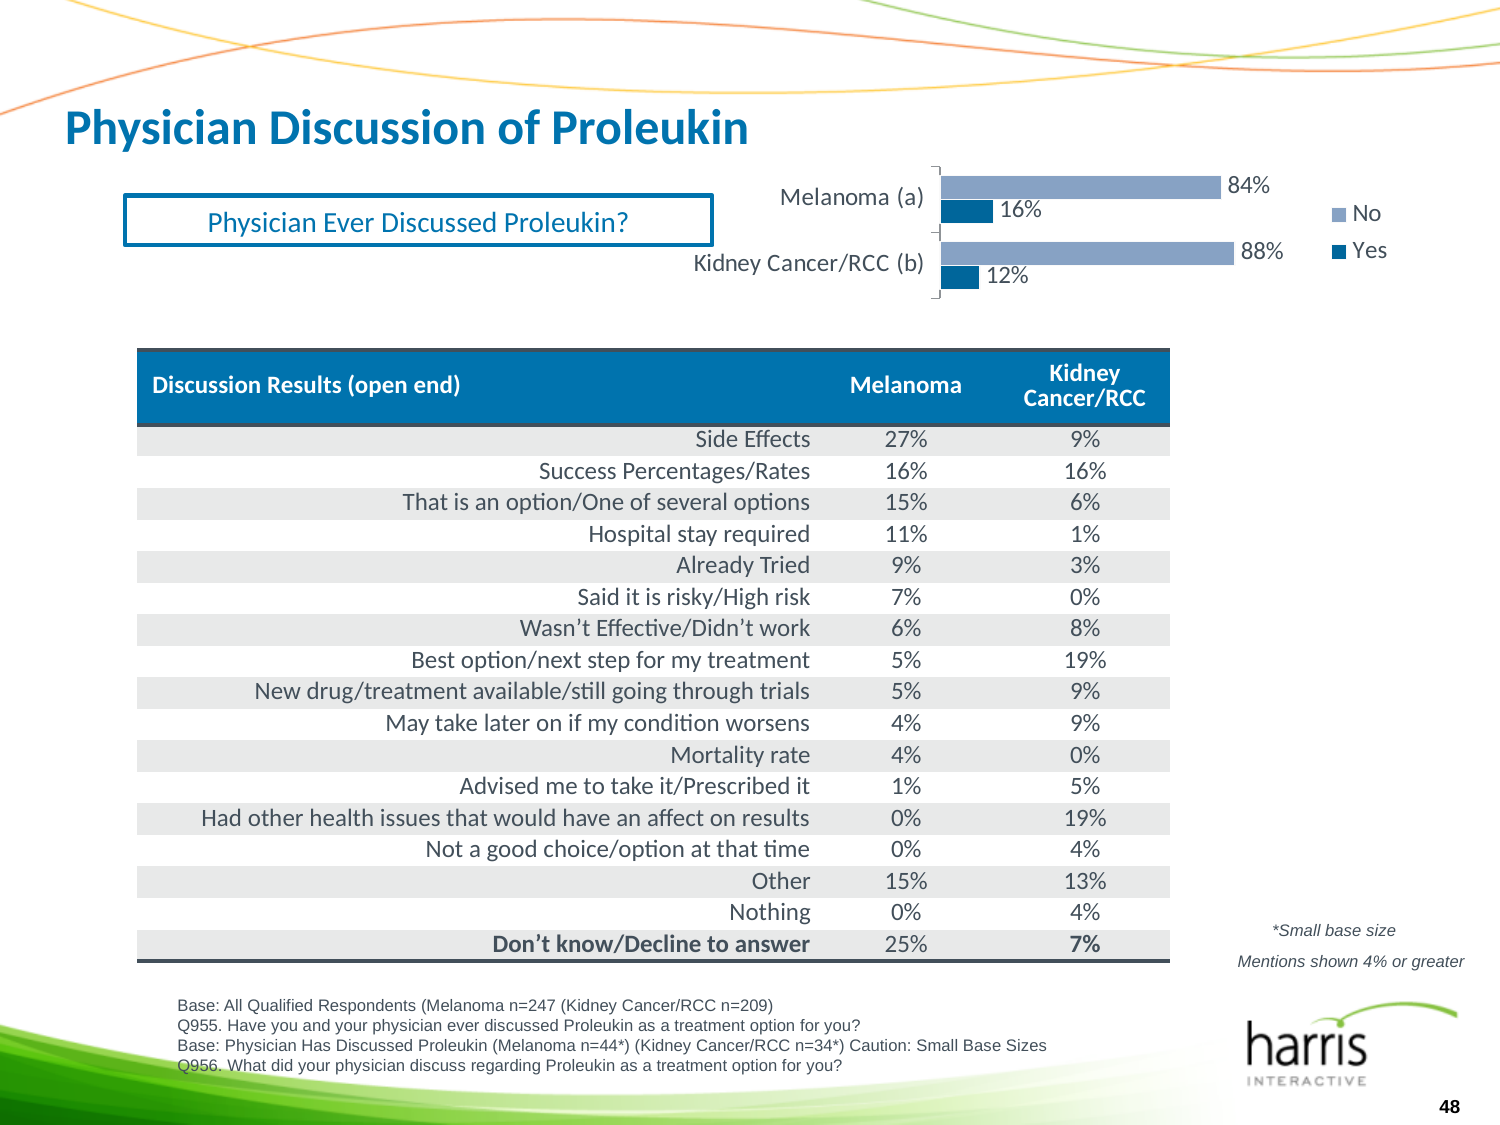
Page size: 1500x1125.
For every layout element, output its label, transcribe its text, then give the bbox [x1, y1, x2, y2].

table_cell 27% [812, 427, 1000, 456]
table_cell May take later on if my condition worsens [137, 709, 812, 740]
table_cell 9% [1000, 709, 1170, 740]
table_cell 4% [812, 709, 1000, 740]
table_cell Already Tried [137, 551, 812, 583]
table_cell 8% [1000, 614, 1170, 646]
table_cell 0% [812, 803, 1000, 835]
table_cell 0% [1000, 583, 1170, 614]
table_cell 15% [812, 488, 1000, 520]
table_cell Said it is risky/High risk [137, 583, 812, 614]
table_cell 6% [1000, 488, 1170, 520]
table_cell 25% [812, 930, 1000, 959]
table_cell Best option/next step for my treatment [137, 646, 812, 677]
table_cell Mortality rate [137, 740, 812, 772]
table_cell 16% [1000, 456, 1170, 488]
table_cell 9% [1000, 677, 1170, 709]
table_cell 5% [812, 677, 1000, 709]
table_cell Had other health issues that would have an affect on results [137, 803, 812, 835]
table_cell 15% [812, 866, 1000, 898]
table_cell 11% [812, 520, 1000, 551]
table_cell 3% [1000, 551, 1170, 583]
table_cell Hospital stay required [137, 520, 812, 551]
table_cell 7% [812, 583, 1000, 614]
title Physician Discussion of Proleukin [49, 87, 1451, 176]
table_cell 4% [1000, 898, 1170, 930]
table_cell 5% [1000, 772, 1170, 803]
table_cell 0% [1000, 740, 1170, 772]
table_cell Don’t know/Decline to answer [137, 930, 812, 959]
table_cell 0% [812, 835, 1000, 866]
table_cell 13% [1000, 866, 1170, 898]
table_cell 6% [812, 614, 1000, 646]
table_cell 5% [812, 646, 1000, 677]
table_cell 0% [812, 898, 1000, 930]
table_cell 4% [812, 740, 1000, 772]
table_header Kidney Cancer/RCC [1000, 352, 1170, 423]
table_cell Not a good choice/option at that time [137, 835, 812, 866]
text_box Mentions shown 4% or greater [1222, 943, 1480, 979]
table_cell Side Effects [137, 427, 812, 456]
table_cell 4% [1000, 835, 1170, 866]
table_cell Other [137, 866, 812, 898]
table_header Melanoma [812, 352, 1000, 423]
text_box *Small base size [1257, 912, 1412, 948]
table_header Discussion Results (open end) [137, 352, 812, 423]
text_box Base: All Qualified Respondents (Melanoma n=247 (Kidney Cancer/RCC n=209) Q955. Have you and your physician ever discussed Proleukin as a treatment option for you? Base: Physician Has Discussed Proleukin (Melanoma n=44*) (Kidney Cancer/RCC n=34*) Caution: Small Base Sizes Q956. What did your physician discuss regarding Proleukin as a treatment option for you? [162, 987, 1175, 1083]
table_cell Wasn’t Effective/Didn’t work [137, 614, 812, 646]
table_cell New drug/treatment available/still going through trials [137, 677, 812, 709]
slide_number 48 [1399, 1086, 1500, 1125]
text_box Physician Ever Discussed Proleukin? [123, 193, 669, 247]
picture [0, 0, 1500, 1125]
table_cell 1% [1000, 520, 1170, 551]
table_cell Nothing [137, 898, 812, 930]
table_cell 19% [1000, 803, 1170, 835]
table_cell 1% [812, 772, 1000, 803]
table_cell 9% [1000, 427, 1170, 456]
table_cell Advised me to take it/Prescribed it [137, 772, 812, 803]
table_cell 16% [812, 456, 1000, 488]
table_cell Success Percentages/Rates [137, 456, 812, 488]
table_cell That is an option/One of several options [137, 488, 812, 520]
table_cell 19% [1000, 646, 1170, 677]
chart [674, 162, 1401, 305]
table_cell 7% [1000, 930, 1170, 959]
table_cell 9% [812, 551, 1000, 583]
